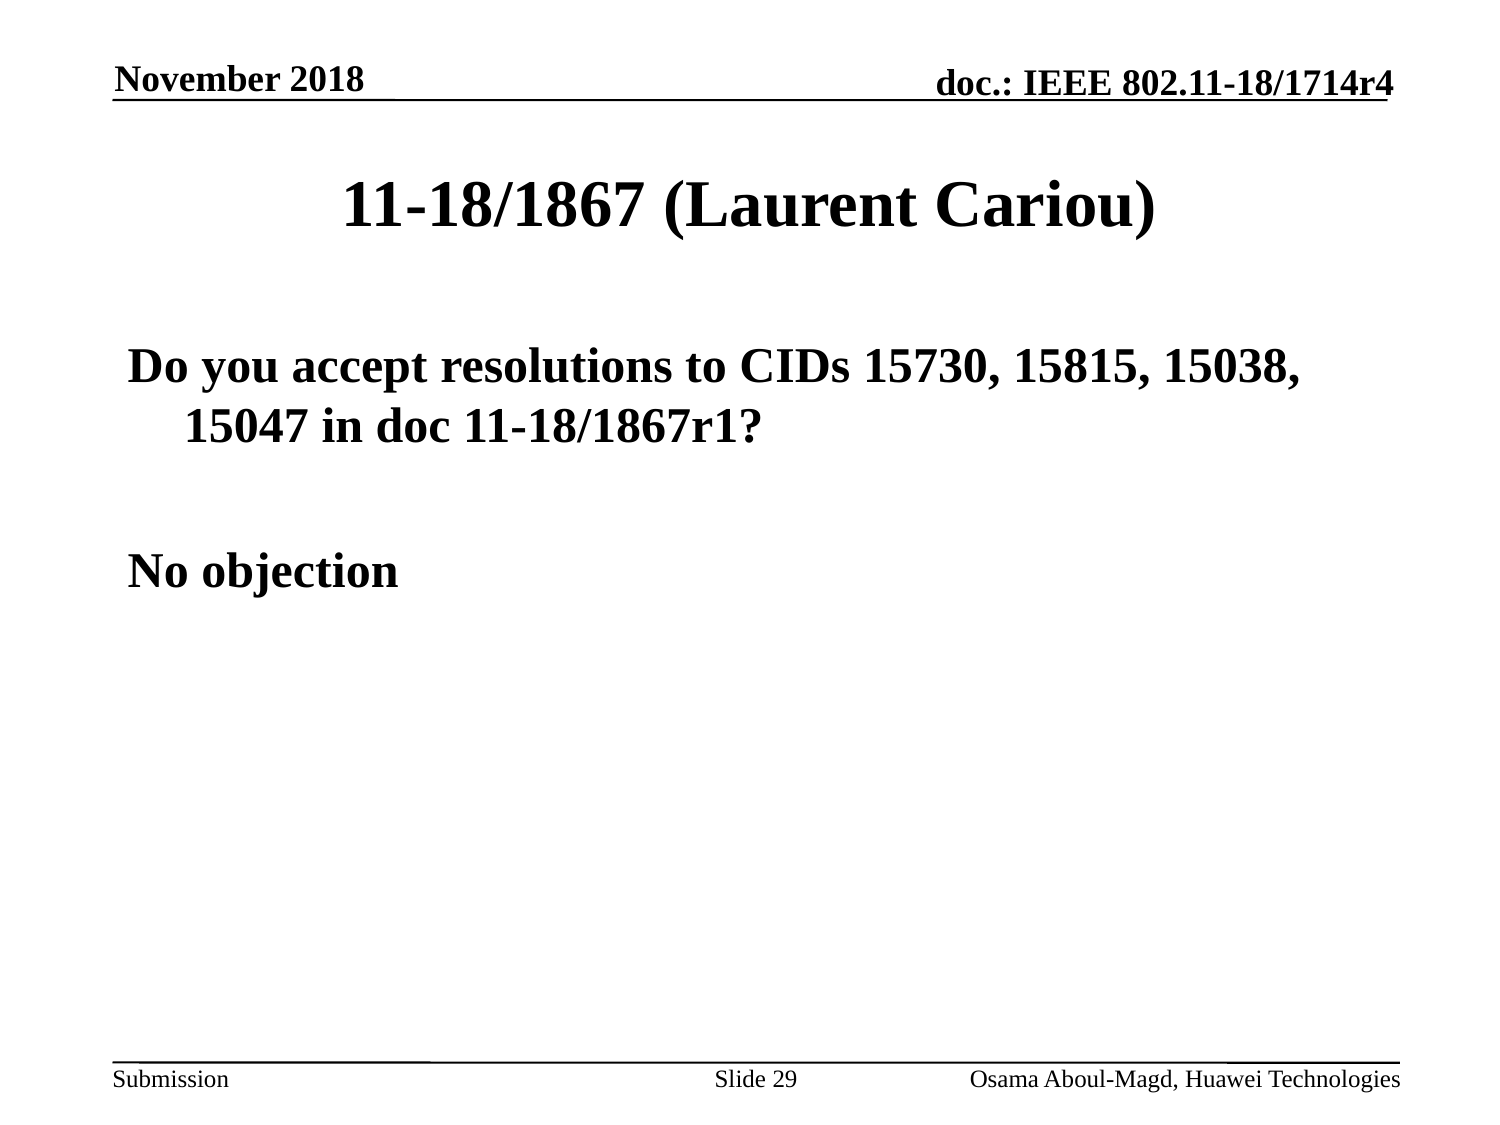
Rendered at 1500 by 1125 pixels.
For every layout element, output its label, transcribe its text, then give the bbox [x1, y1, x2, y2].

list Do you accept resolutions to CIDs 15730, 15815, 15038, 15047 in doc 11-18/1867r1? No objection [112, 324, 1388, 1000]
title 11-18/1867 (Laurent Cariou) [112, 112, 1388, 288]
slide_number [114, 54, 423, 100]
footer Osama Aboul-Magd, Huawei Technologies [878, 1061, 1402, 1093]
slide_number Slide 29 [712, 1061, 800, 1123]
